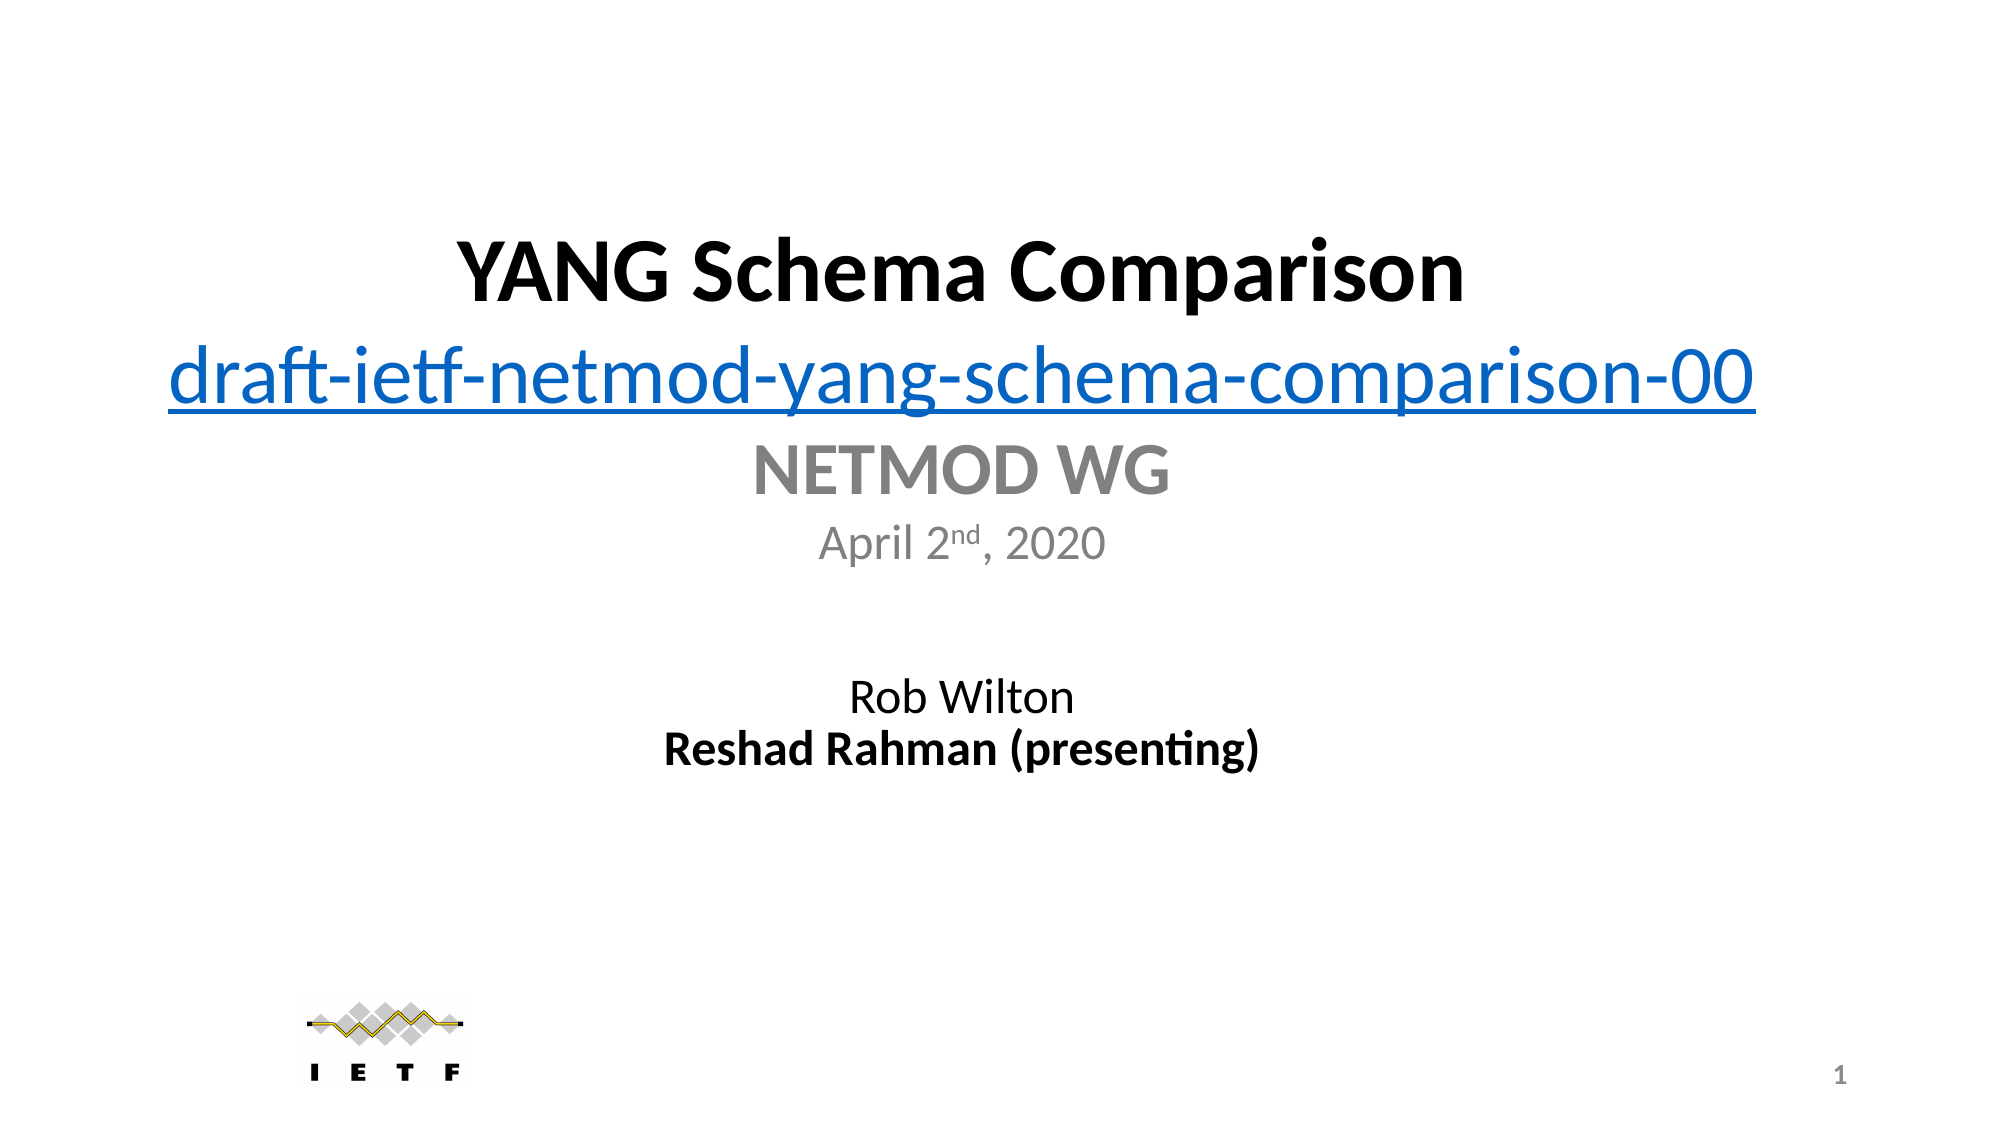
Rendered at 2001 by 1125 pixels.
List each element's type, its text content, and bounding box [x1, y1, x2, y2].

text_box YANG Schema Comparison draft-ietf-netmod-yang-schema-comparison-00 NETMOD WG April 2nd, 2020 Rob Wilton Reshad Rahman (presenting) [61, 209, 1863, 419]
slide_number 1 [1412, 1042, 1863, 1103]
picture [298, 991, 472, 1088]
